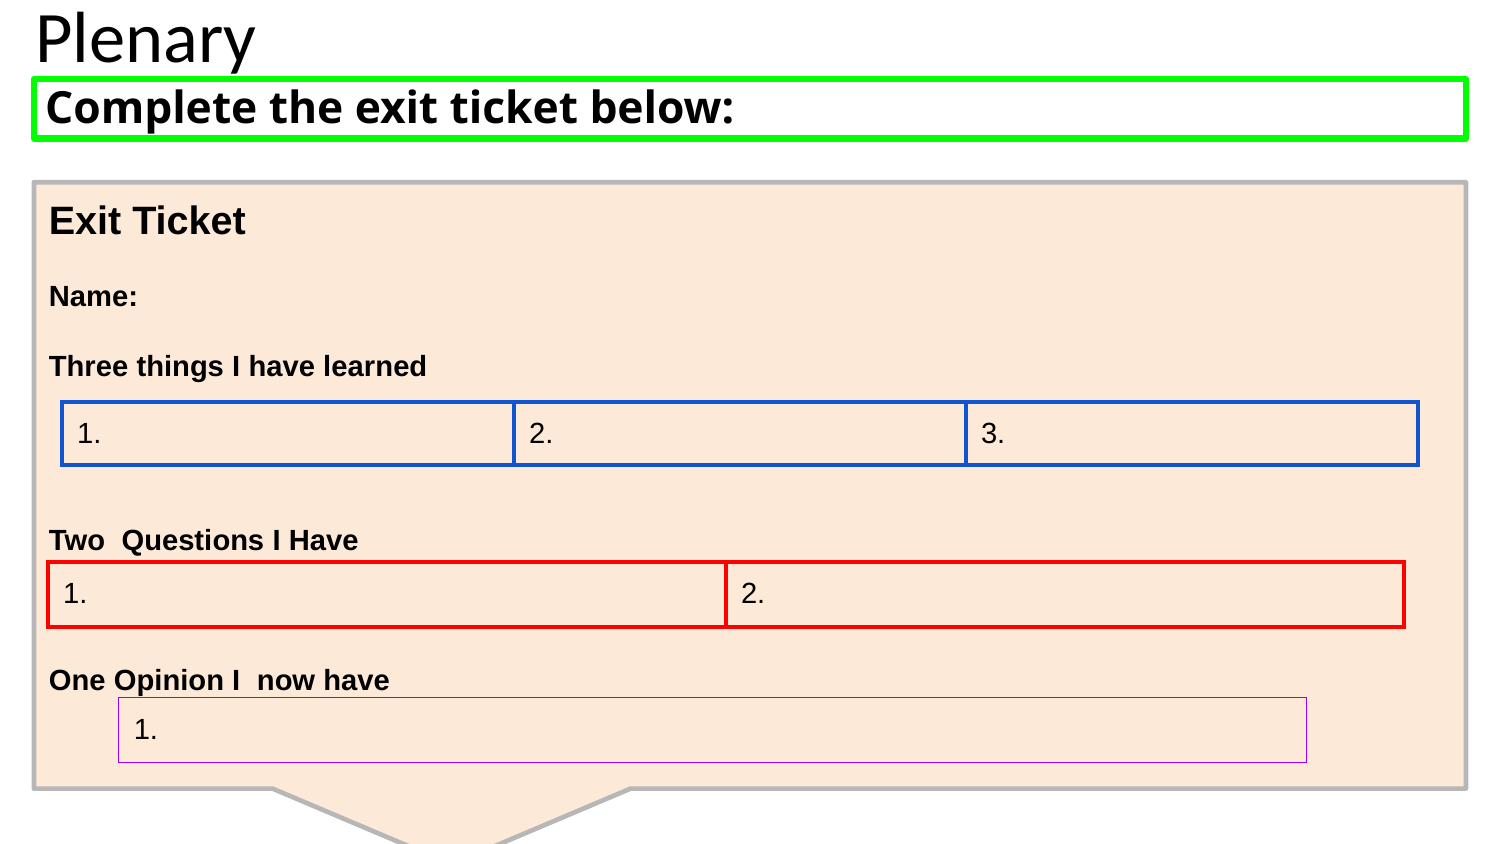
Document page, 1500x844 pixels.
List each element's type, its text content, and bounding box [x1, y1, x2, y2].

table_header 2. [728, 564, 1402, 625]
table_header 1. [50, 564, 724, 625]
table_header 1. [64, 404, 512, 463]
list Complete the exit ticket below: [34, 79, 1466, 139]
text_box Exit Ticket Name: Three things I have learned Two Questions I Have One Opinion I now have [33, 182, 1466, 844]
table_header 1. [119, 698, 1306, 762]
table_header 3. [968, 404, 1416, 463]
title Plenary [24, 9, 1457, 69]
table_header 2. [516, 404, 964, 463]
